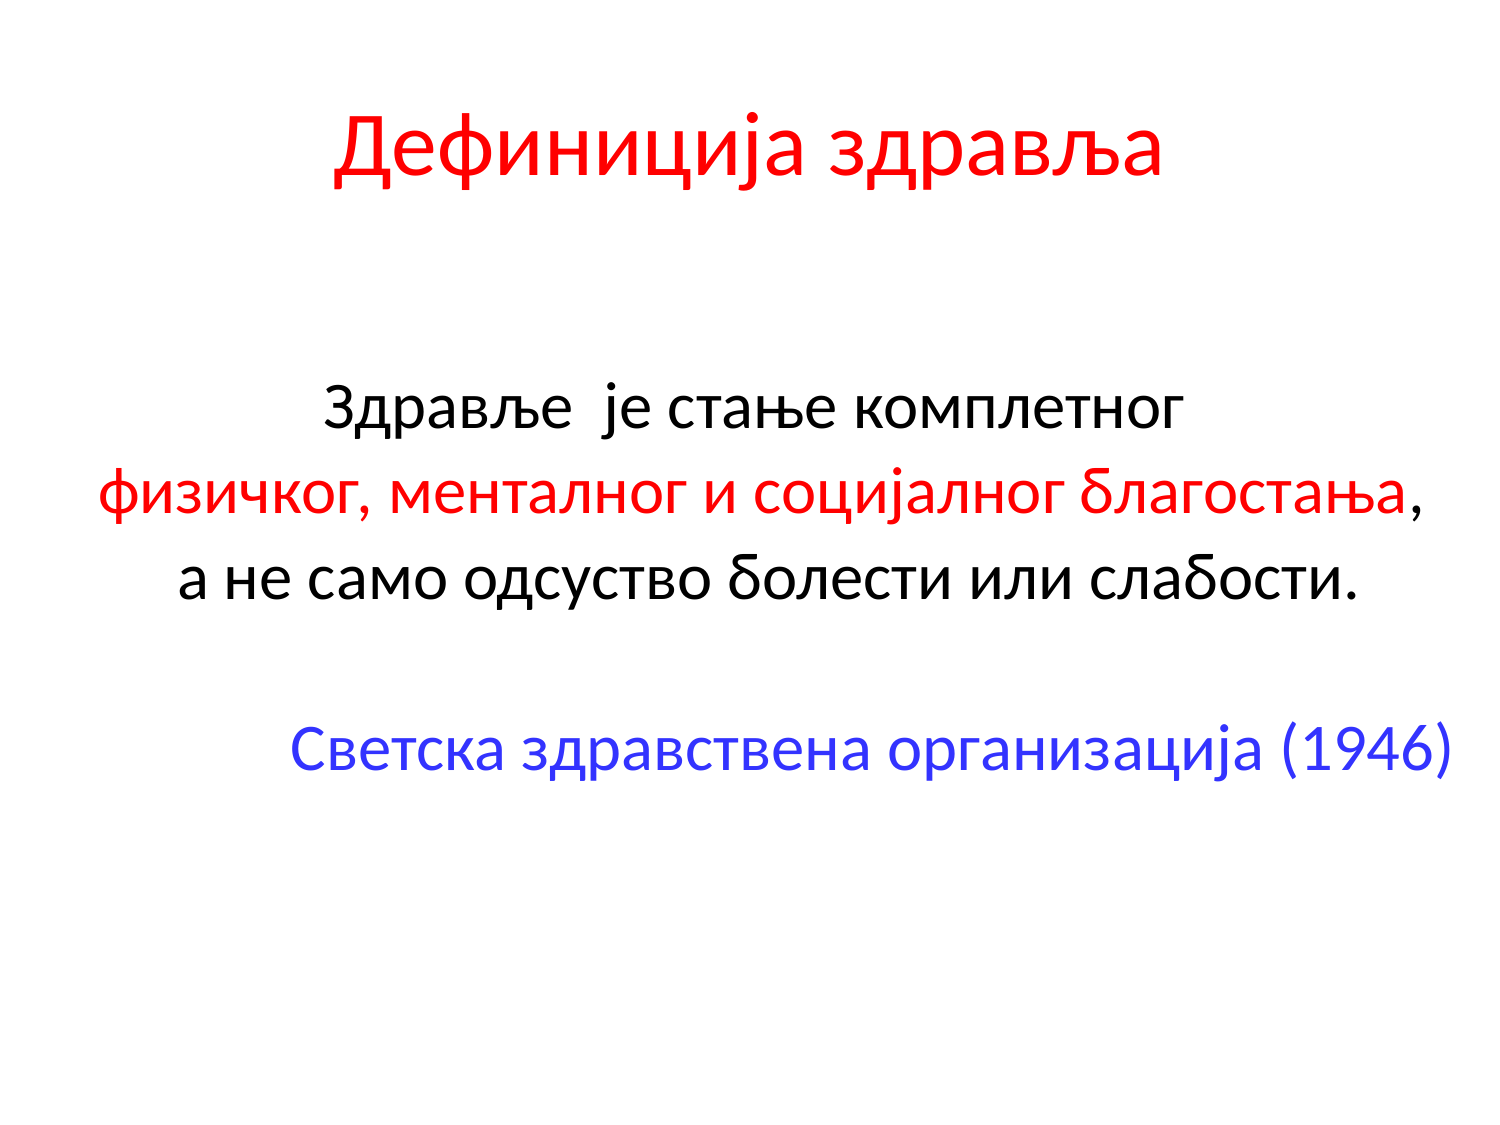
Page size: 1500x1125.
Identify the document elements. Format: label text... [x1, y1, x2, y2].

title Дефиниција здравља [75, 45, 1425, 233]
list Здравље је стање комплетног физичког, менталног и социјалног благостања, а не само одсуство болести или слабости. Светска здравствена организација (1946) [53, 363, 1471, 794]
